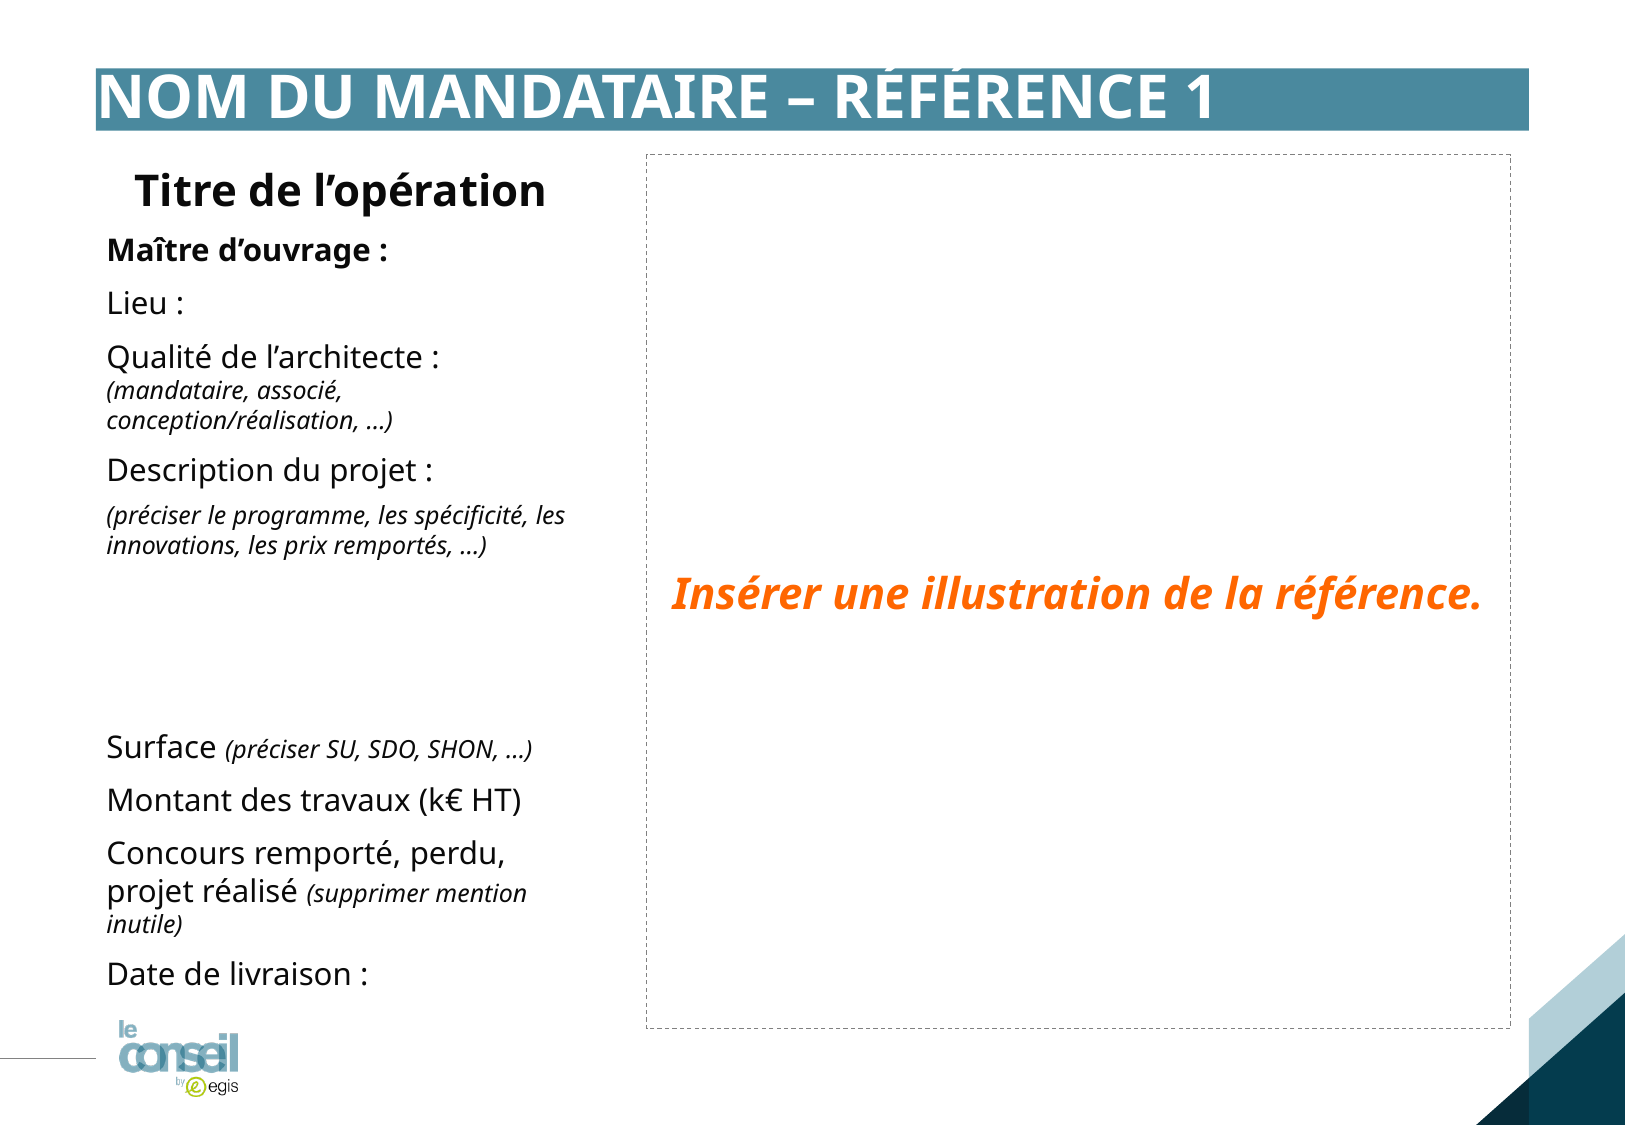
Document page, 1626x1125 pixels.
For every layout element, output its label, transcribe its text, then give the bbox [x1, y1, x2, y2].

text_box Insérer une illustration de la référence. [646, 154, 1511, 1030]
picture [119, 1020, 238, 1097]
text_box Titre de l’opération Maître d’ouvrage : Lieu : Qualité de l’architecte : (mandataire, associé, conception/réalisation, …) Description du projet : (préciser le programme, les spécificité, les innovations, les prix remportés, …) Surface (préciser SU, SDO, SHON, …) Montant des travaux (k€ HT) Concours remporté, perdu, projet réalisé (supprimer mention inutile) Date de livraison : [91, 154, 591, 999]
title Nom du Mandataire – Référence 1 [95, 68, 1529, 131]
